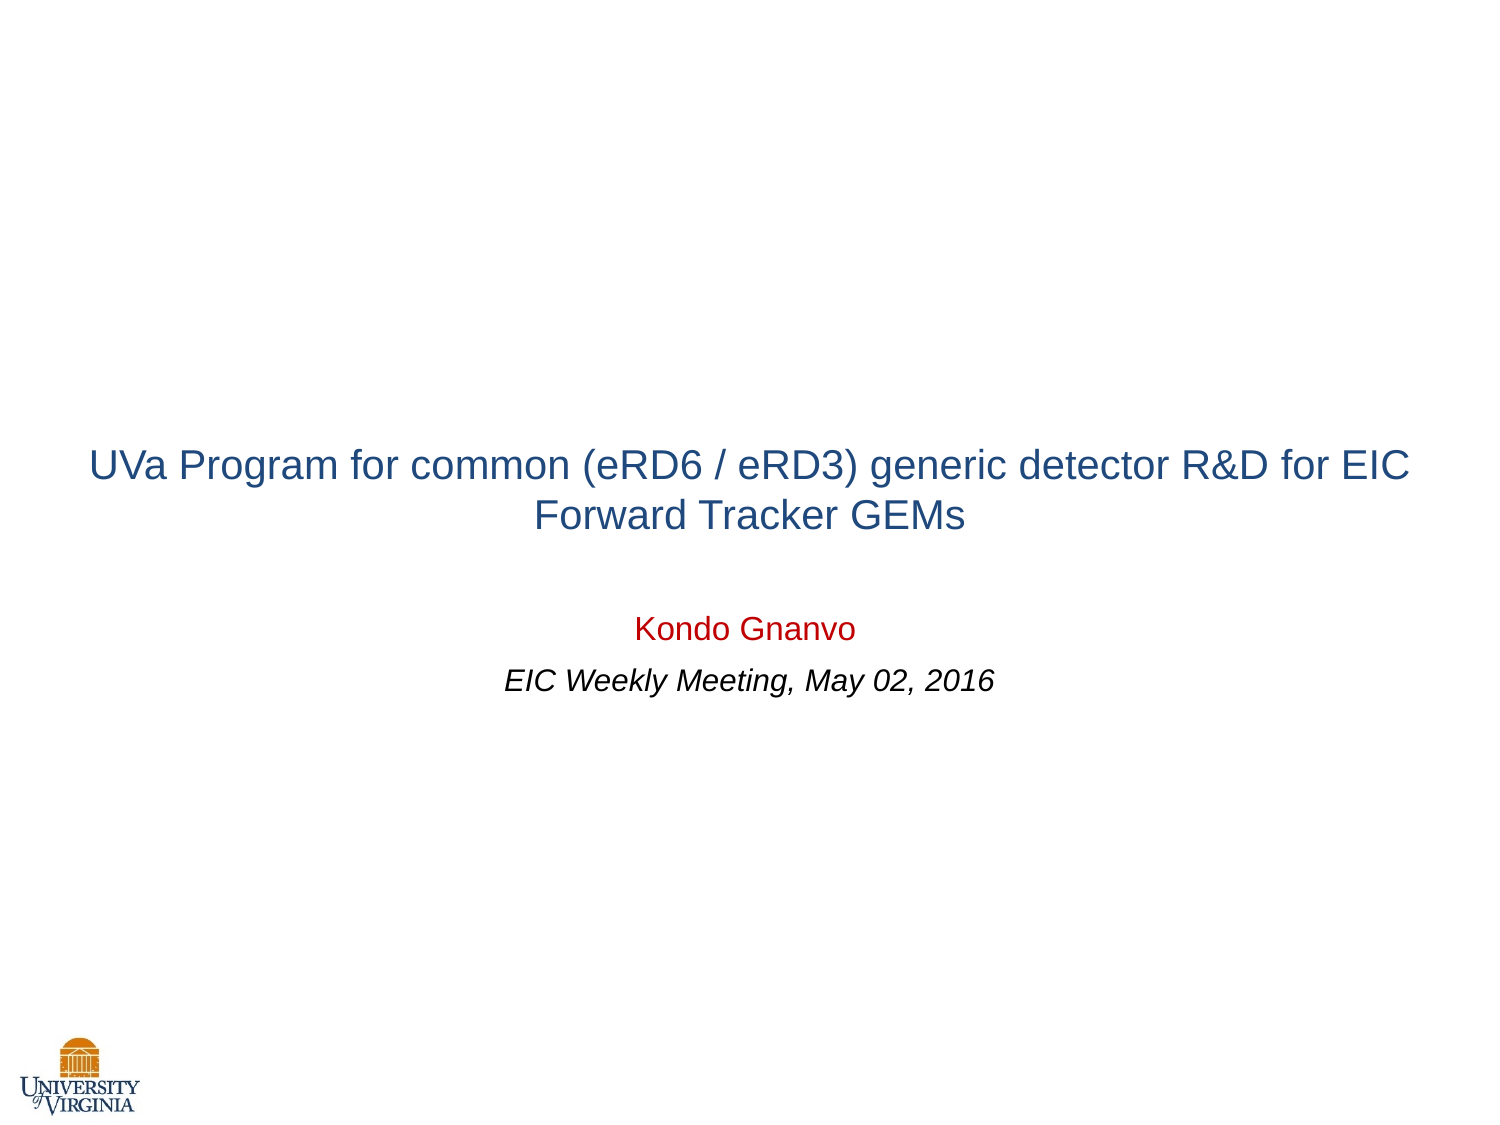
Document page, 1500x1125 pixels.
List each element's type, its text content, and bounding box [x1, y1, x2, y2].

subtitle Kondo Gnanvo EIC Weekly Meeting, May 02, 2016 [0, 600, 1500, 725]
title UVa Program for common (eRD6 / eRD3) generic detector R&D for EIC Forward Tracker GEMs [0, 399, 1500, 575]
picture [0, 1035, 150, 1125]
